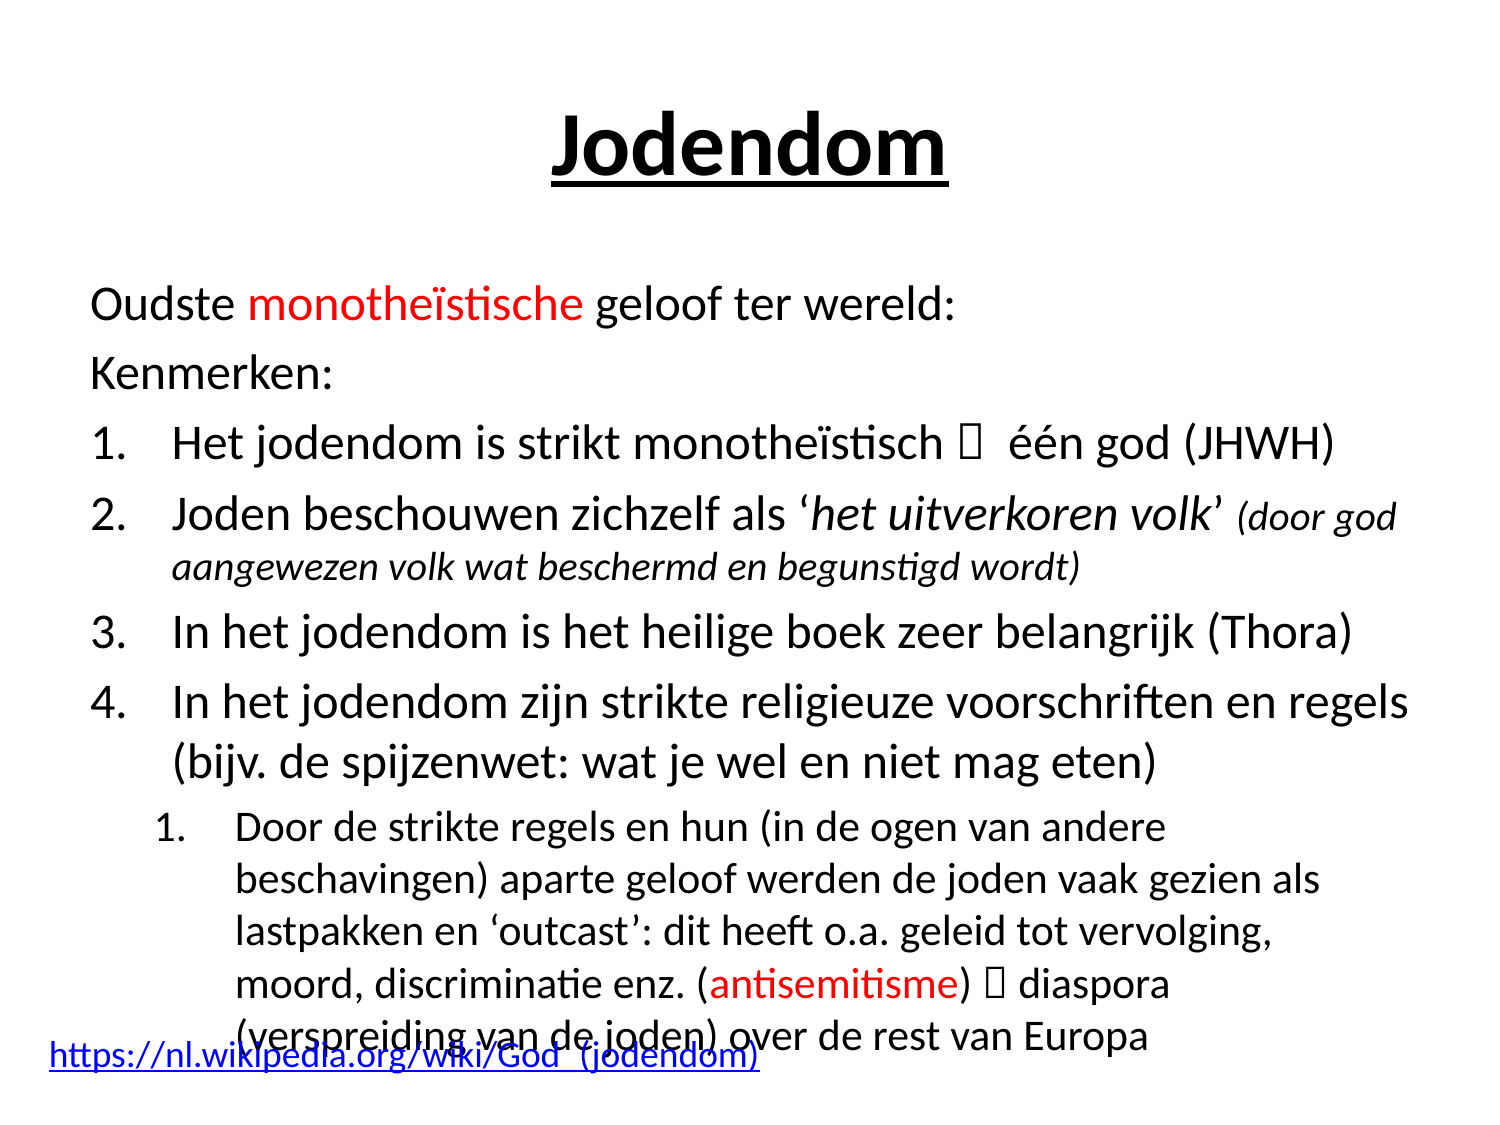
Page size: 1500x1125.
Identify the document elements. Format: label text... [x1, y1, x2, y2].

list Oudste monotheïstische geloof ter wereld: Kenmerken: Het jodendom is strikt monotheïstisch  één god (JHWH) Joden beschouwen zichzelf als ‘het uitverkoren volk’ (door god aangewezen volk wat beschermd en begunstigd wordt) In het jodendom is het heilige boek zeer belangrijk (Thora) In het jodendom zijn strikte religieuze voorschriften en regels (bijv. de spijzenwet: wat je wel en niet mag eten) Door de strikte regels en hun (in de ogen van andere beschavingen) aparte geloof werden de joden vaak gezien als lastpakken en ‘outcast’: dit heeft o.a. geleid tot vervolging, moord, discriminatie enz. (antisemitisme)  diaspora (verspreiding van de joden) over de rest van Europa [75, 262, 1425, 1083]
text_box https://nl.wikipedia.org/wiki/God_(jodendom) [34, 1022, 775, 1083]
title Jodendom [75, 45, 1425, 233]
